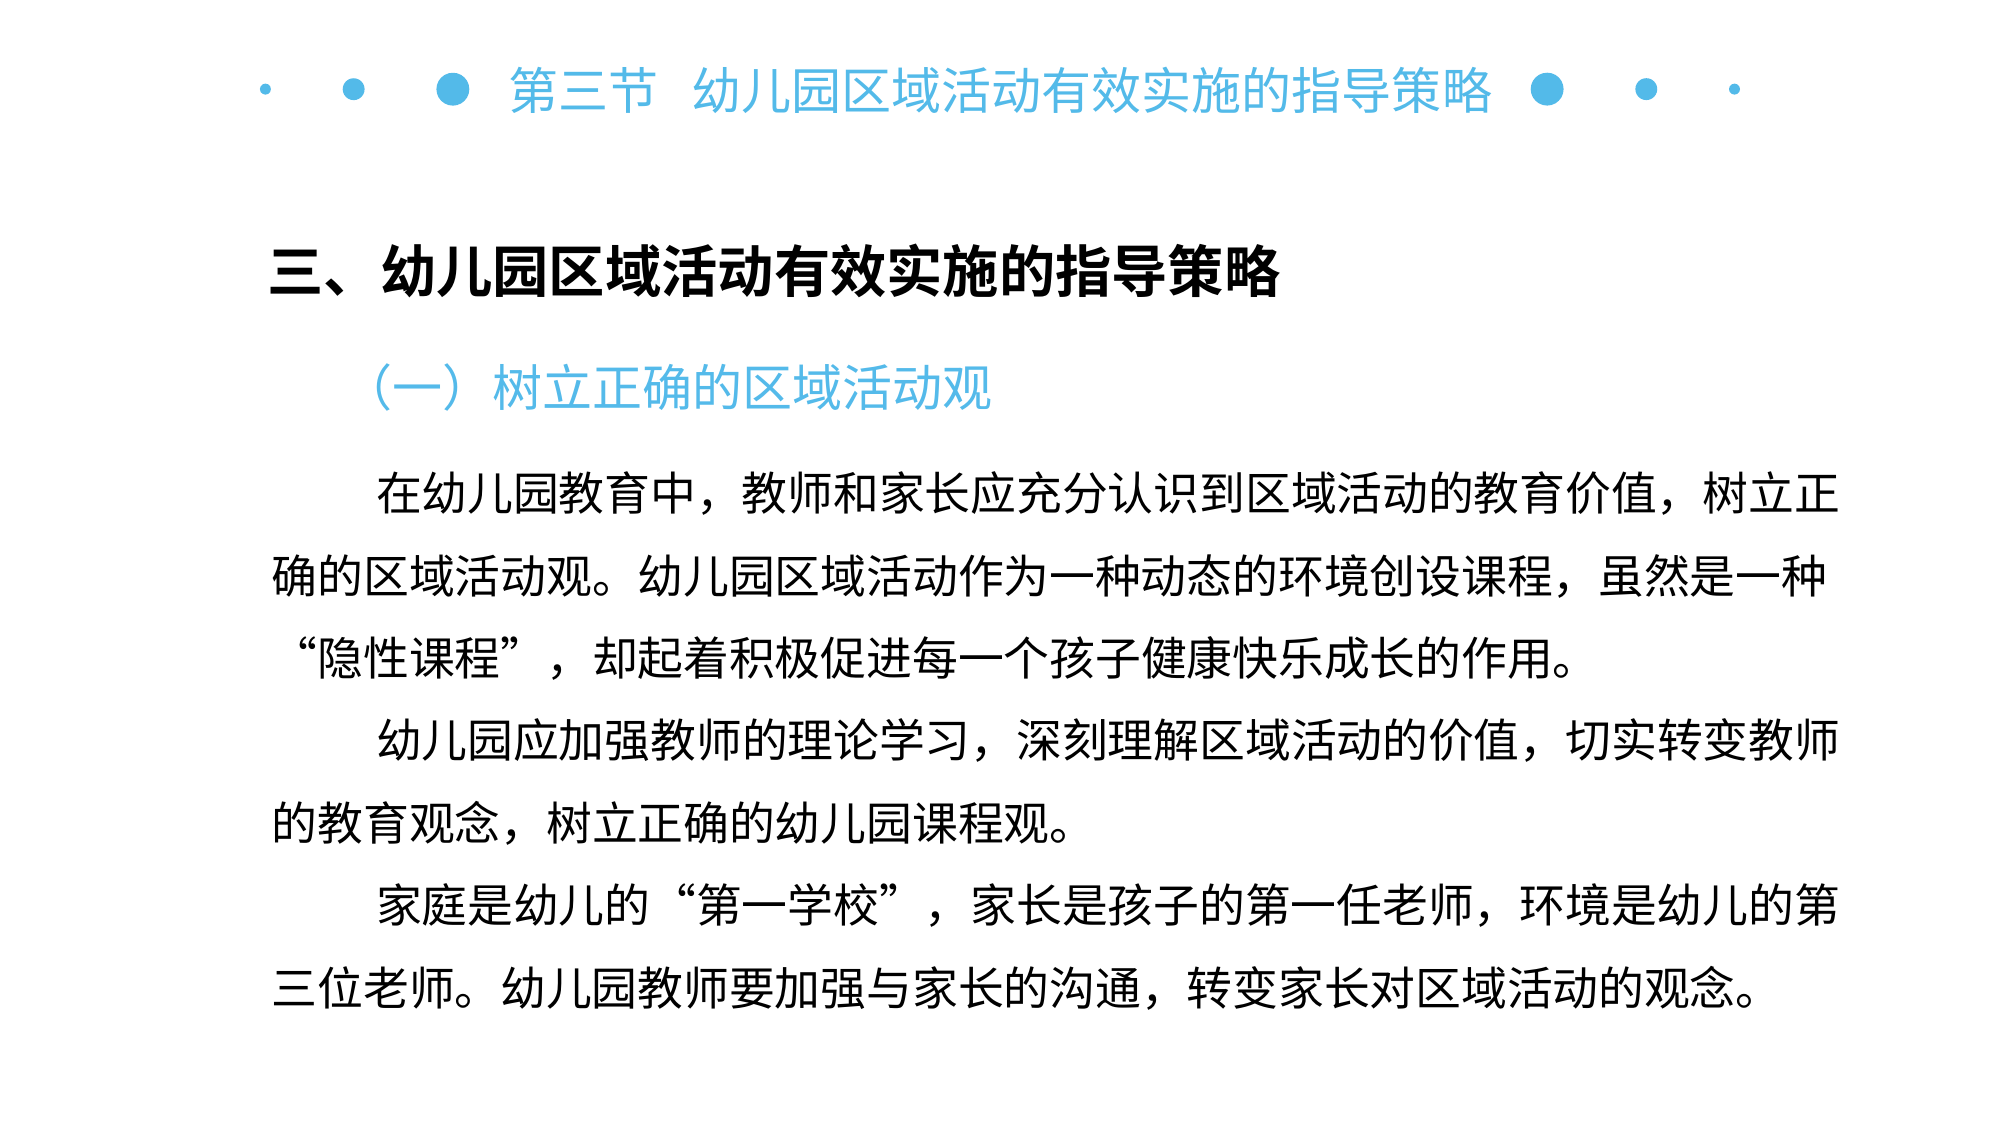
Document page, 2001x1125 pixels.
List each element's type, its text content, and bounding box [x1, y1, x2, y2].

text_box 第三节 幼儿园区域活动有效实施的指导策略 [500, 51, 1500, 127]
text_box 在幼儿园教育中，教师和家长应充分认识到区域活动的教育价值，树立正确的区域活动观。幼儿园区域活动作为一种动态的环境创设课程，虽然是一种“隐性课程”，却起着积极促进每一个孩子健康快乐成长的作用。 幼儿园应加强教师的理论学习，深刻理解区域活动的价值，切实转变教师的教育观念，树立正确的幼儿园课程观。 家庭是幼儿的“第一学校”，家长是孩子的第一任老师，环境是幼儿的第三位老师。幼儿园教师要加强与家长的沟通，转变家长对区域活动的观念。 [264, 429, 1878, 1022]
text_box （一）树立正确的区域活动观 [335, 349, 1001, 424]
text_box [1530, 72, 1564, 106]
text_box 三、幼儿园区域活动有效实施的指导策略 [260, 229, 1288, 312]
text_box [1635, 78, 1658, 101]
text_box [342, 78, 365, 101]
text_box [259, 83, 271, 95]
text_box [436, 72, 470, 106]
text_box [1729, 83, 1741, 95]
